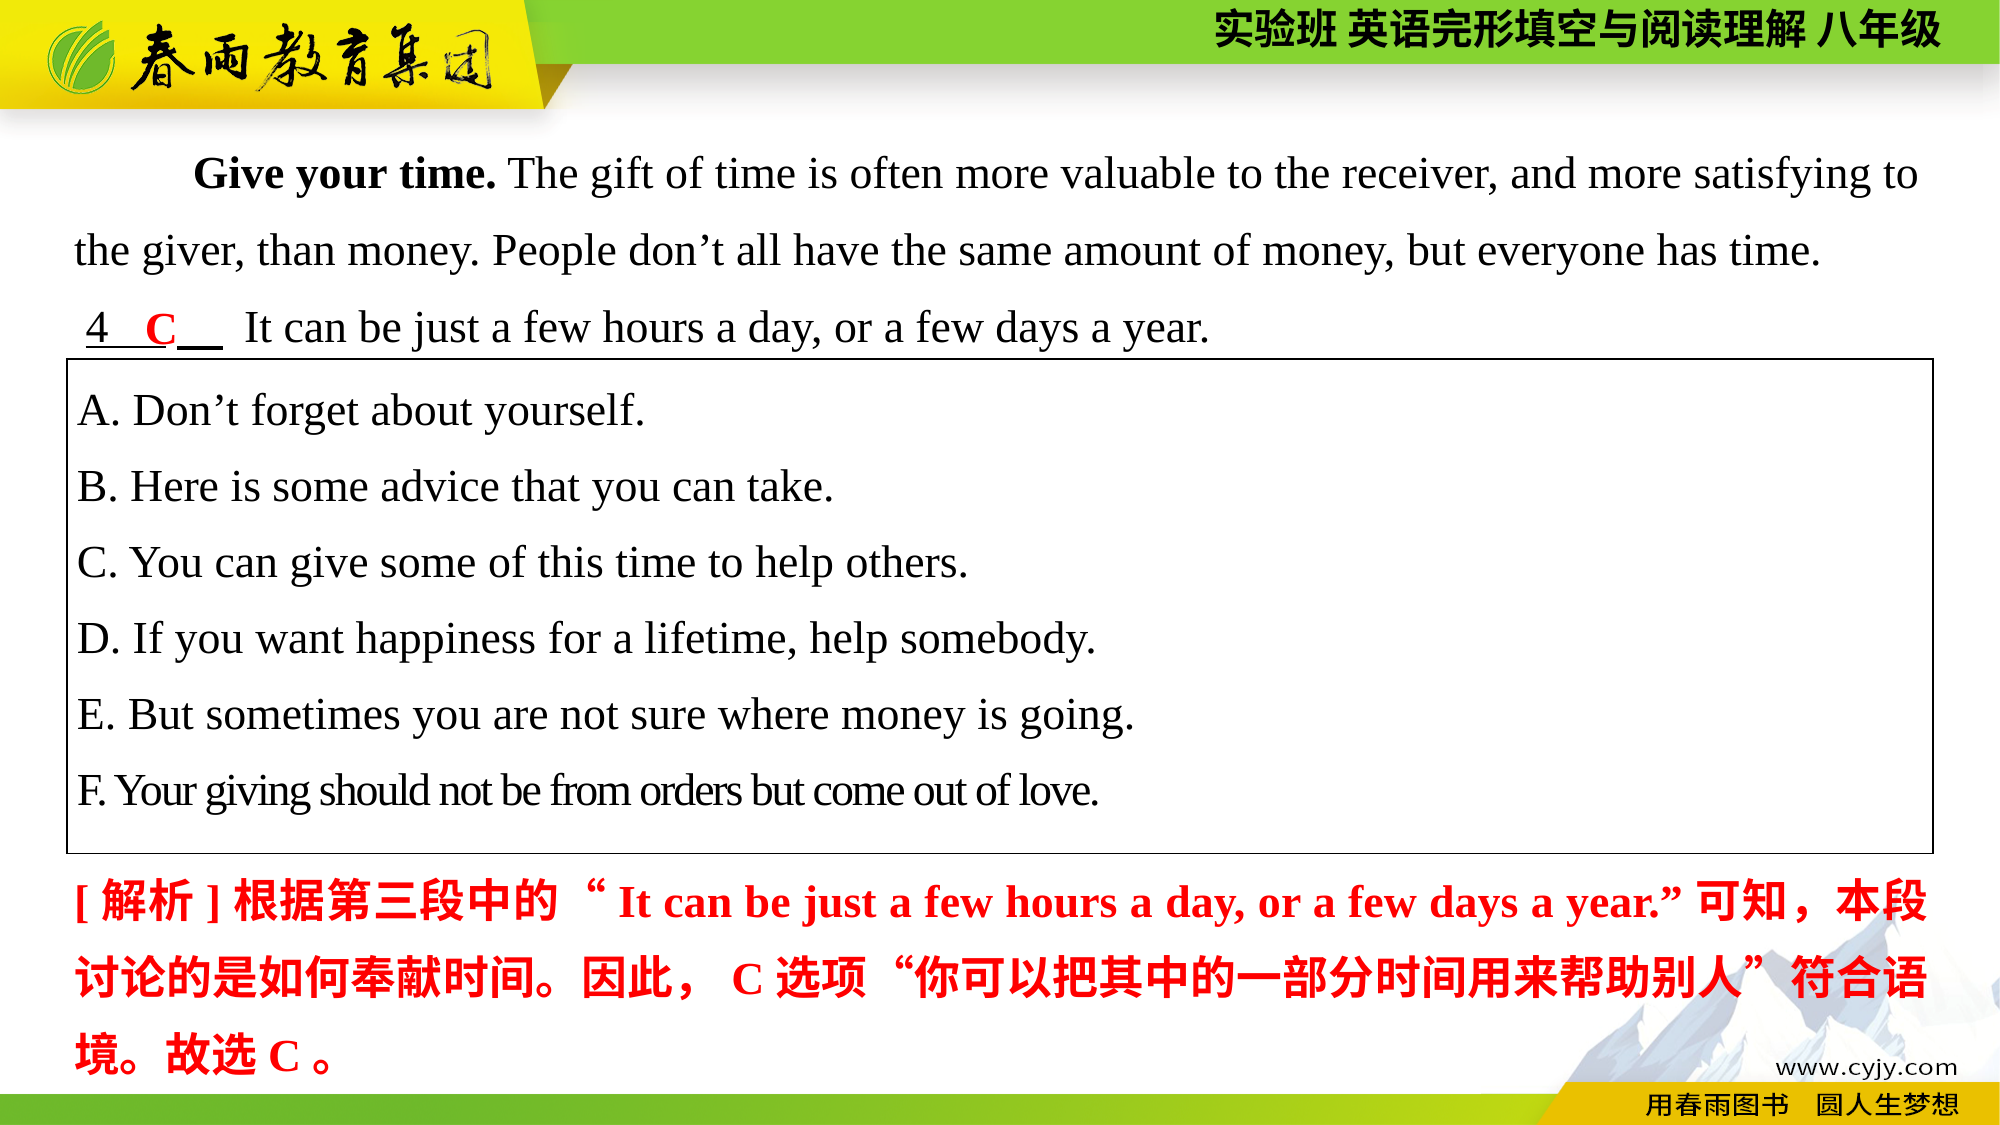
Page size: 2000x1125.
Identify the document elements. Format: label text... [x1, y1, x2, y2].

picture [0, 0, 2000, 1125]
list Give your time. The gift of time is often more valuable to the receiver, and more satisfying to the giver, than money. People don’t all have the same amount of money, but everyone has time. 4 It can be just a few hours a day, or a few days a year. [59, 113, 1944, 369]
text_box C [130, 269, 193, 358]
text_box [解析]根据第三段中的“It can be just a few hours a day, or a few days a year.”可知，本段讨论的是如何奉献时间。因此，C选项“你可以把其中的一部分时间用来帮助别人”符合语境。故选C。 [59, 842, 1944, 1089]
table_header A. Don’t forget about yourself. B. Here is some advice that you can take. C. You can give some of this time to help others. D. If you want happiness for a lifetime, help somebody. E. But sometimes you are not sure where money is going. F. Your giving should not be from orders but come out of love. [68, 360, 1932, 842]
